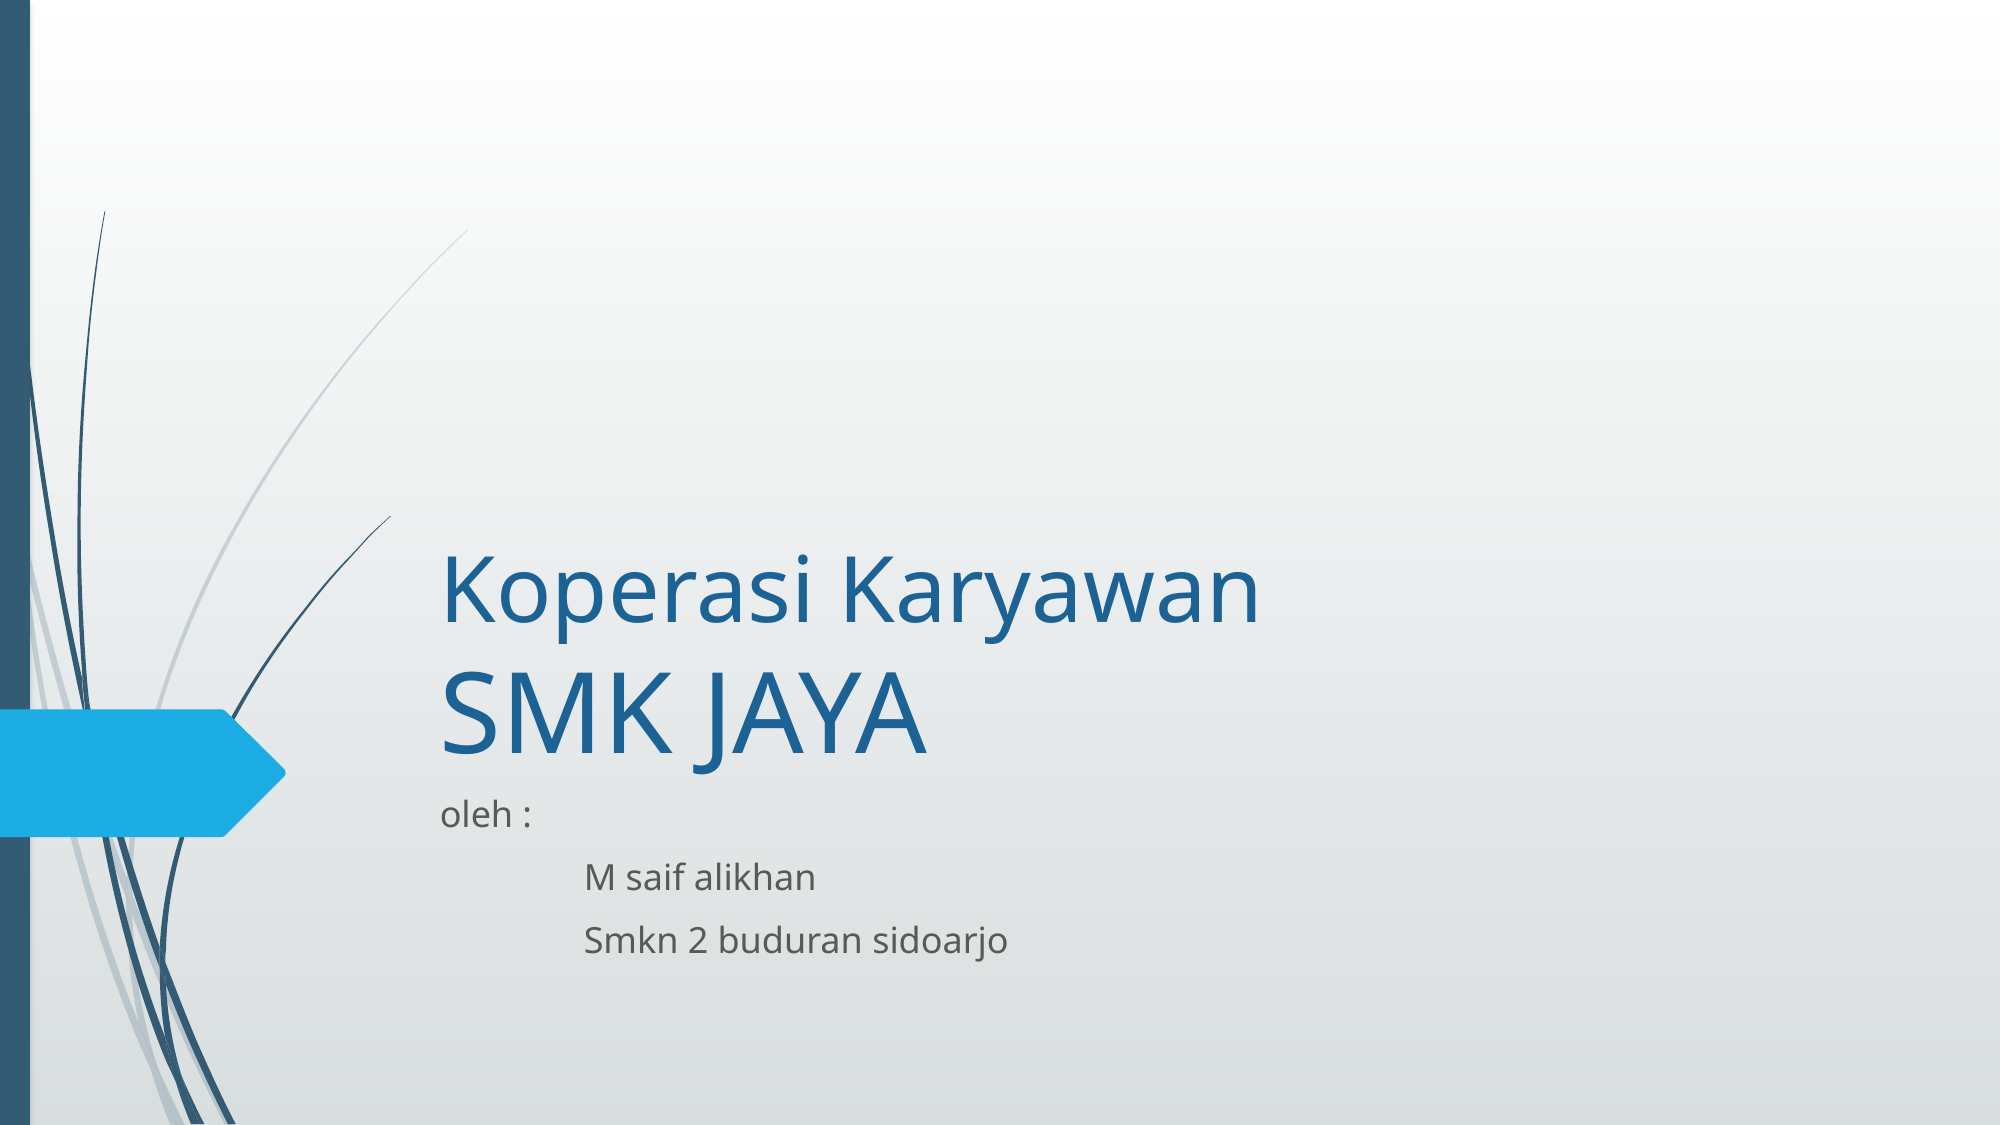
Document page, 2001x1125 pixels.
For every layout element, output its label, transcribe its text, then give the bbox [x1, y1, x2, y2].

title Koperasi Karyawan SMK JAYA [424, 412, 1888, 783]
subtitle oleh : M saif alikhan Smkn 2 buduran sidoarjo [424, 783, 1888, 969]
